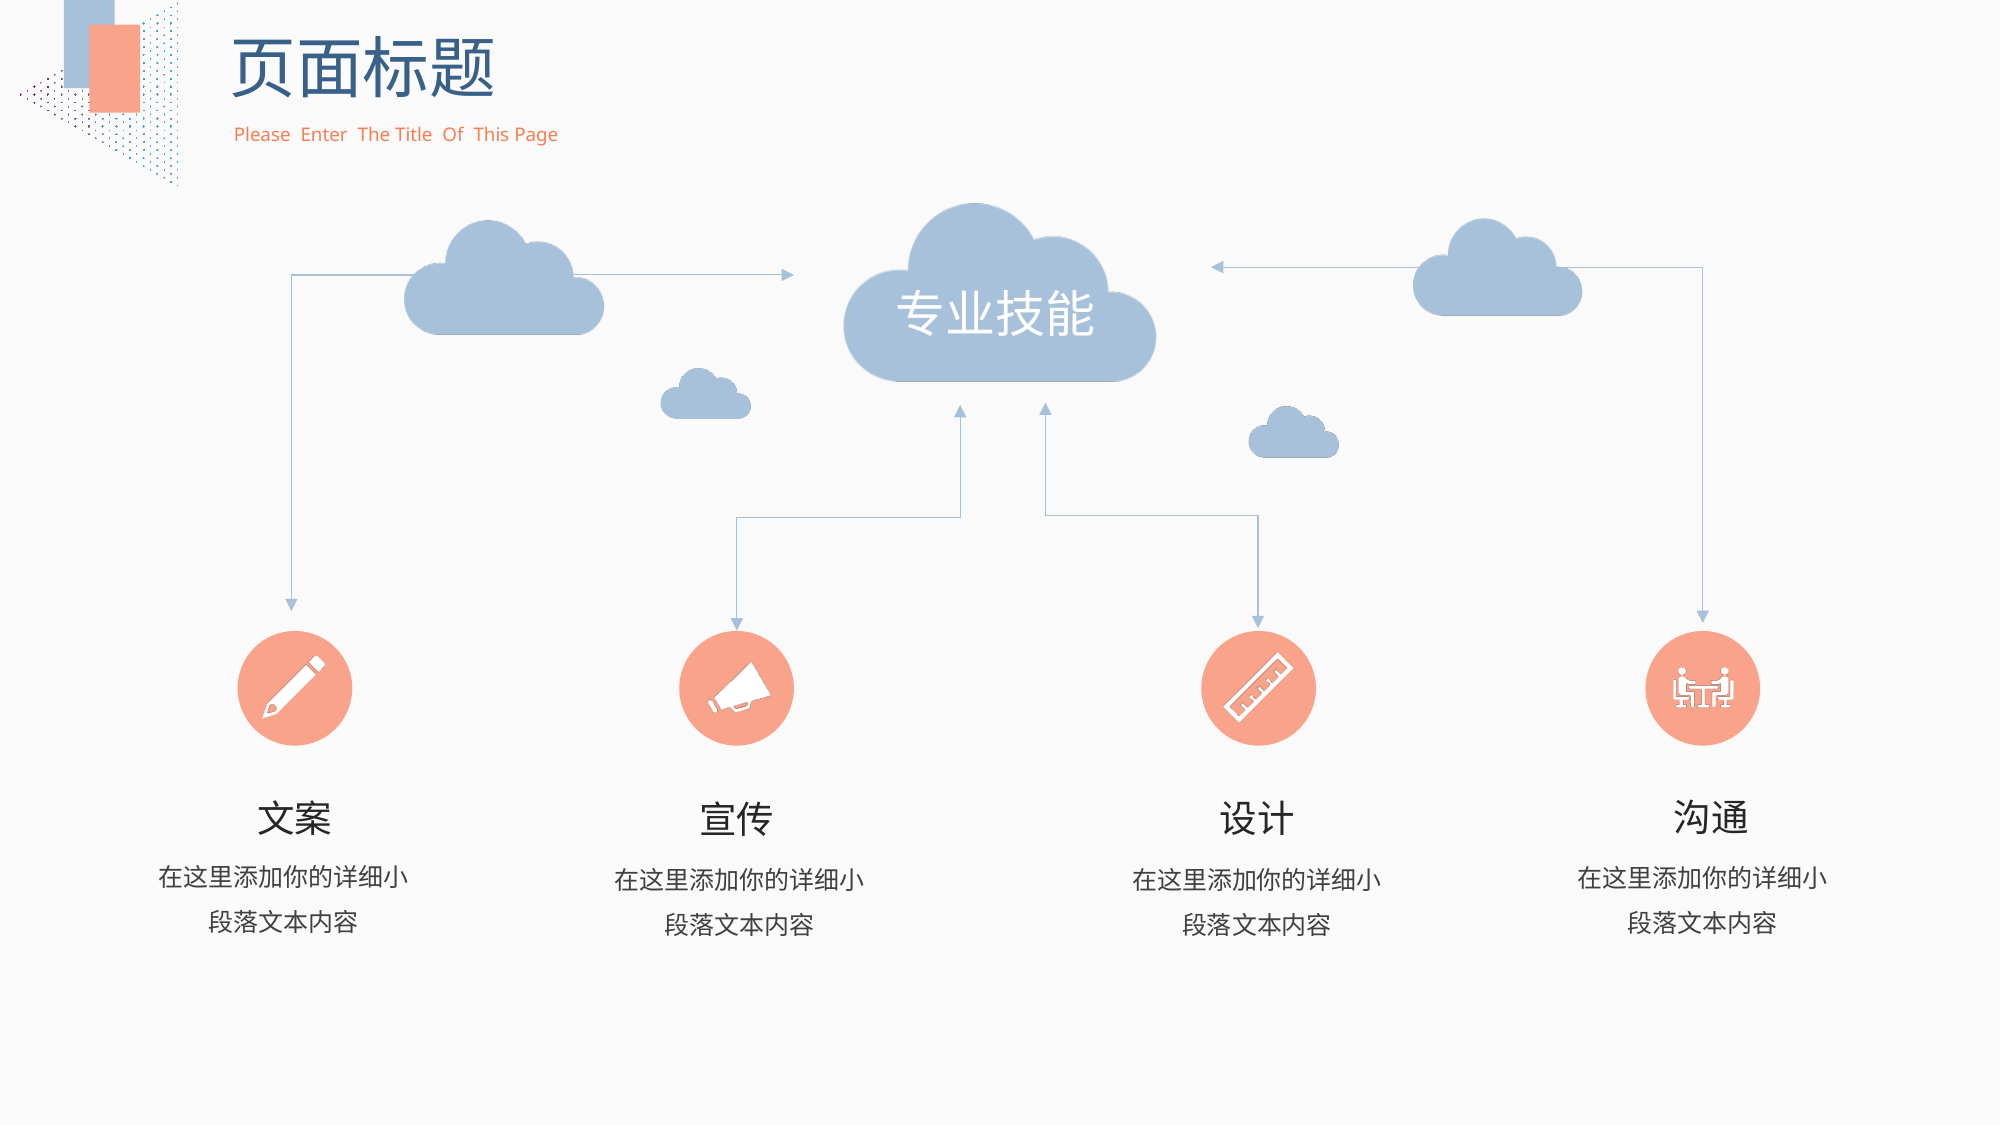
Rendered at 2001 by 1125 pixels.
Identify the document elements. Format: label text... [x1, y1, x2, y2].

text_box 宣传 [631, 765, 842, 842]
text_box [1644, 629, 1762, 747]
text_box 设计 [1151, 765, 1363, 842]
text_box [291, 274, 457, 612]
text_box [1038, 408, 1265, 622]
text_box 在这里添加你的详细小段落文本内容 [142, 839, 426, 944]
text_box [1210, 267, 1703, 624]
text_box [735, 406, 962, 630]
picture [390, 163, 618, 392]
text_box 文案 [189, 765, 401, 839]
picture [1665, 649, 1741, 725]
picture [701, 649, 777, 725]
picture [1220, 649, 1296, 725]
text_box [236, 629, 354, 747]
picture [1401, 170, 1594, 267]
text_box [678, 629, 795, 747]
picture [1242, 380, 1345, 483]
picture [254, 649, 331, 725]
text_box 页面标题 [214, 18, 682, 114]
text_box 沟通 [1605, 764, 1817, 840]
text_box 在这里添加你的详细小段落文本内容 [597, 842, 882, 947]
text_box 在这里添加你的详细小段落文本内容 [1115, 842, 1399, 947]
text_box 在这里添加你的详细小段落文本内容 [1561, 840, 1845, 945]
text_box Please Enter The Title Of This Page [219, 114, 686, 153]
text_box [1200, 629, 1318, 747]
picture [654, 342, 757, 444]
picture [822, 114, 1178, 471]
